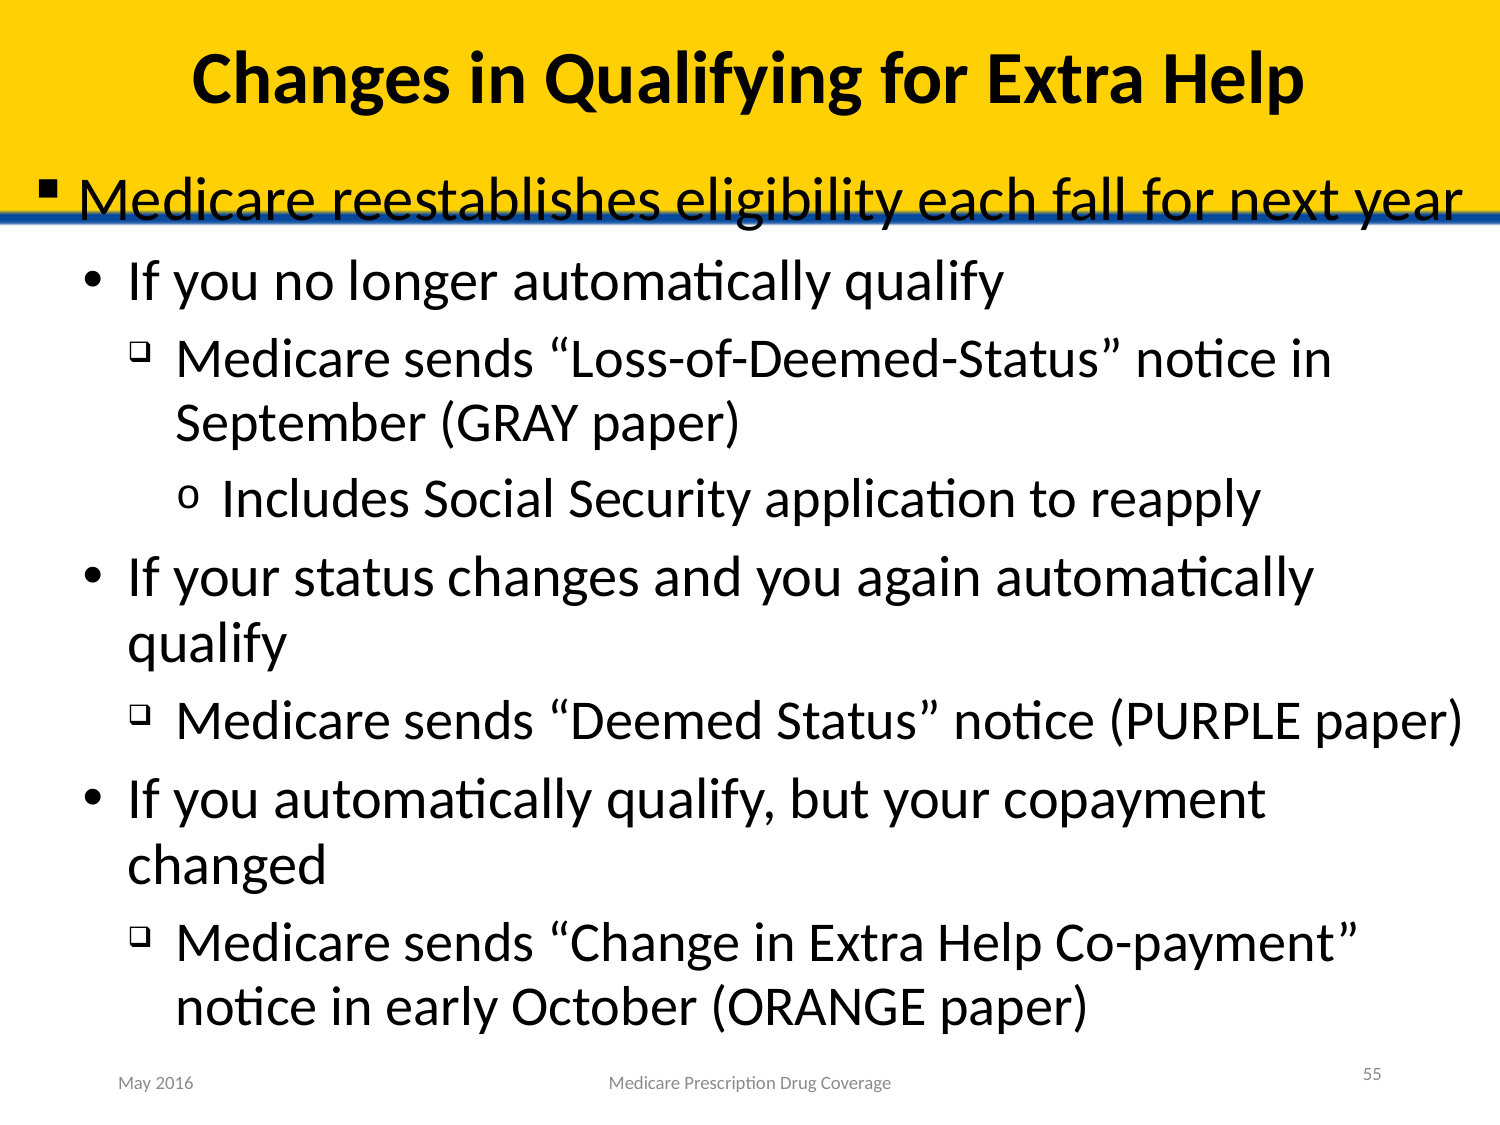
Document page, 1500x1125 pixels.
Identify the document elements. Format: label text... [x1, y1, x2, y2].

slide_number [103, 1052, 441, 1113]
picture [0, 157, 1500, 1125]
title Changes in Qualifying for Extra Help [0, 2, 1500, 157]
footer Medicare Prescription Drug Coverage [496, 1052, 1004, 1113]
slide_number 55 [1059, 1042, 1397, 1103]
list Medicare reestablishes eligibility each fall for next year If you no longer automatically qualify Medicare sends “Loss-of-Deemed-Status” notice in September (GRAY paper) Includes Social Security application to reapply If your status changes and you again automatically qualify Medicare sends “Deemed Status” notice (PURPLE paper) If you automatically qualify, but your copayment changed Medicare sends “Change in Extra Help Co-payment” notice in early October (ORANGE paper) [18, 155, 1483, 985]
